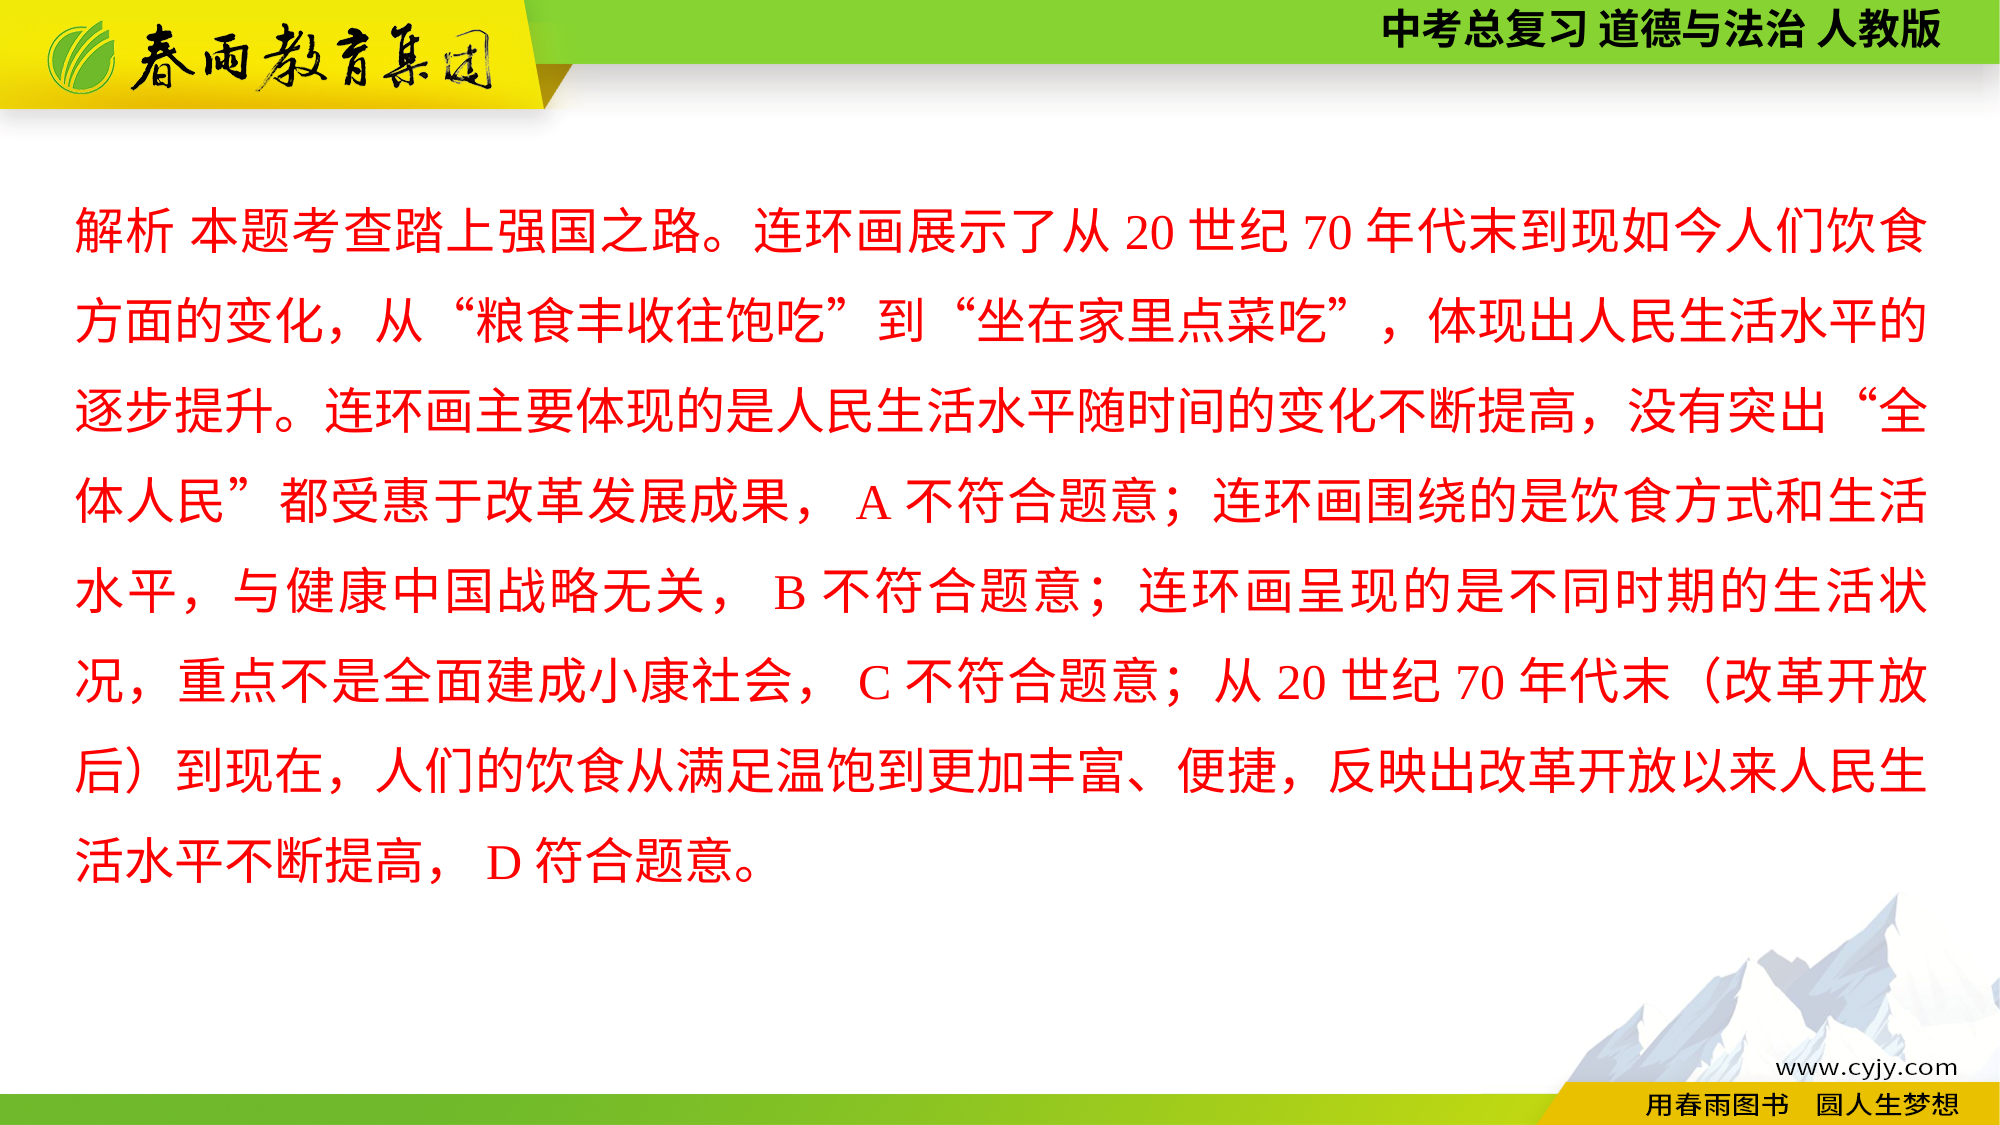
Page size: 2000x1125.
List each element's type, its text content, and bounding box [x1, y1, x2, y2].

list 解析 本题考查踏上强国之路。连环画展示了从20世纪70年代末到现如今人们饮食方面的变化，从“粮食丰收往饱吃”到“坐在家里点菜吃”，体现出人民生活水平的逐步提升。连环画主要体现的是人民生活水平随时间的变化不断提高，没有突出“全体人民”都受惠于改革发展成果，A不符合题意；连环画围绕的是饮食方式和生活水平，与健康中国战略无关，B不符合题意；连环画呈现的是不同时期的生活状况，重点不是全面建成小康社会，C不符合题意；从20世纪70年代末（改革开放后）到现在，人们的饮食从满足温饱到更加丰富、便捷，反映出改革开放以来人民生活水平不断提高，D符合题意。 [59, 162, 1944, 894]
picture [0, 0, 2000, 1125]
